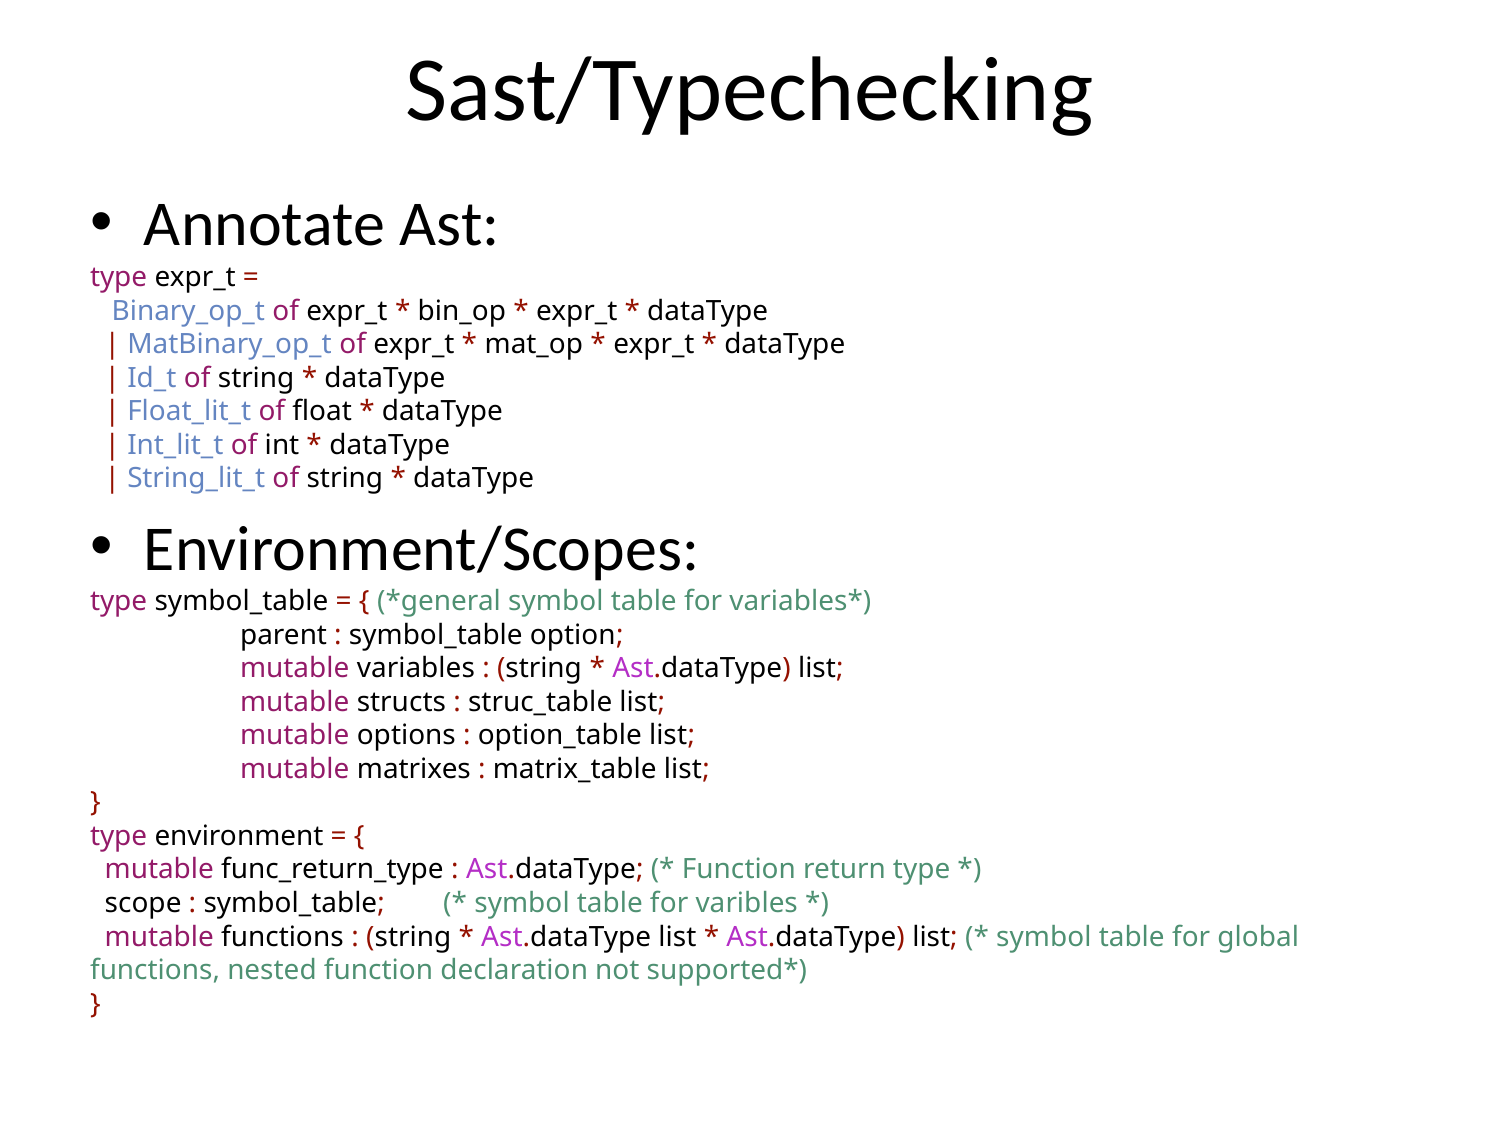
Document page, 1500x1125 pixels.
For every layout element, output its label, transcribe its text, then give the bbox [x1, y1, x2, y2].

title Sast/Typechecking [75, 0, 1425, 170]
list Annotate Ast: type expr_t = Binary_op_t of expr_t * bin_op * expr_t * dataType | MatBinary_op_t of expr_t * mat_op * expr_t * dataType | Id_t of string * dataType | Float_lit_t of float * dataType | Int_lit_t of int * dataType | String_lit_t of string * dataType Environment/Scopes: type symbol_table = { (*general symbol table for variables*) parent : symbol_table option; mutable variables : (string * Ast.dataType) list; mutable structs : struc_table list; mutable options : option_table list; mutable matrixes : matrix_table list; } type environment = { mutable func_return_type : Ast.dataType; (* Function return type *) scope : symbol_table; (* symbol table for varibles *) mutable functions : (string * Ast.dataType list * Ast.dataType) list; (* symbol table for global functions, nested function declaration not supported*) } [75, 174, 1425, 1069]
